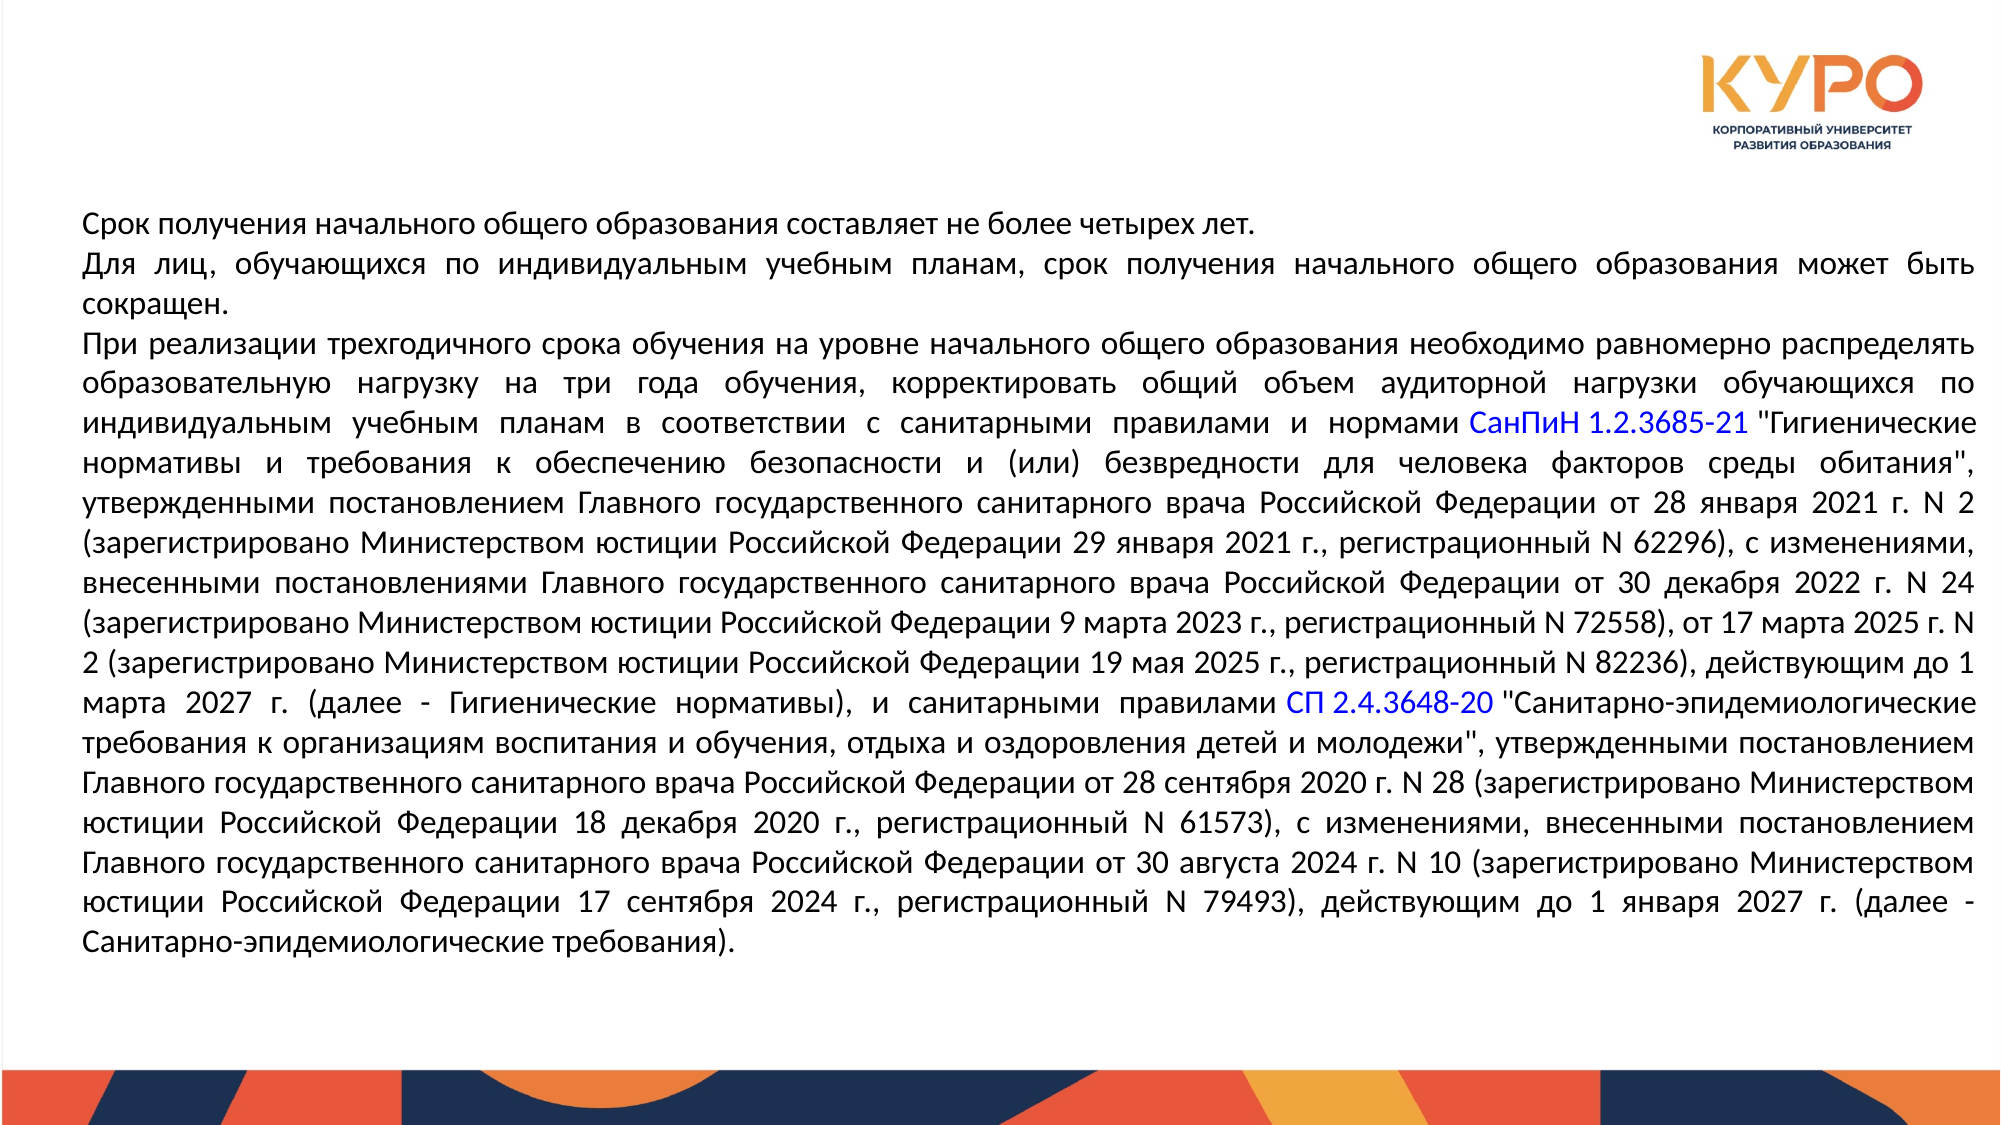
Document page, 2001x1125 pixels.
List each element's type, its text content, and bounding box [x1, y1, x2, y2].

text_box Срок получения начального общего образования составляет не более четырех лет. Для лиц, обучающихся по индивидуальным учебным планам, срок получения начального общего образования может быть сокращен. При реализации трехгодичного срока обучения на уровне начального общего образования необходимо равномерно распределять образовательную нагрузку на три года обучения, корректировать общий объем аудиторной нагрузки обучающихся по индивидуальным учебным планам в соответствии с санитарными правилами и нормами СанПиН 1.2.3685-21 "Гигиенические нормативы и требования к обеспечению безопасности и (или) безвредности для человека факторов среды обитания", утвержденными постановлением Главного государственного санитарного врача Российской Федерации от 28 января 2021 г. N 2 (зарегистрировано Министерством юстиции Российской Федерации 29 января 2021 г., регистрационный N 62296), с изменениями, внесенными постановлениями Главного государственного санитарного врача Российской Федерации от 30 декабря 2022 г. N 24 (зарегистрировано Министерством юстиции Российской Федерации 9 марта 2023 г., регистрационный N 72558), от 17 марта 2025 г. N 2 (зарегистрировано Министерством юстиции Российской Федерации 19 мая 2025 г., регистрационный N 82236), действующим до 1 марта 2027 г. (далее - Гигиенические нормативы), и санитарными правилами СП 2.4.3648-20 "Санитарно-эпидемиологические требования к организациям воспитания и обучения, отдыха и оздоровления детей и молодежи", утвержденными постановлением Главного государственного санитарного врача Российской Федерации от 28 сентября 2020 г. N 28 (зарегистрировано Министерством юстиции Российской Федерации 18 декабря 2020 г., регистрационный N 61573), с изменениями, внесенными постановлением Главного государственного санитарного врача Российской Федерации от 30 августа 2024 г. N 10 (зарегистрировано Министерством юстиции Российской Федерации 17 сентября 2024 г., регистрационный N 79493), действующим до 1 января 2027 г. (далее - Санитарно-эпидемиологические требования). [67, 193, 1993, 1047]
picture [0, 0, 2001, 1125]
